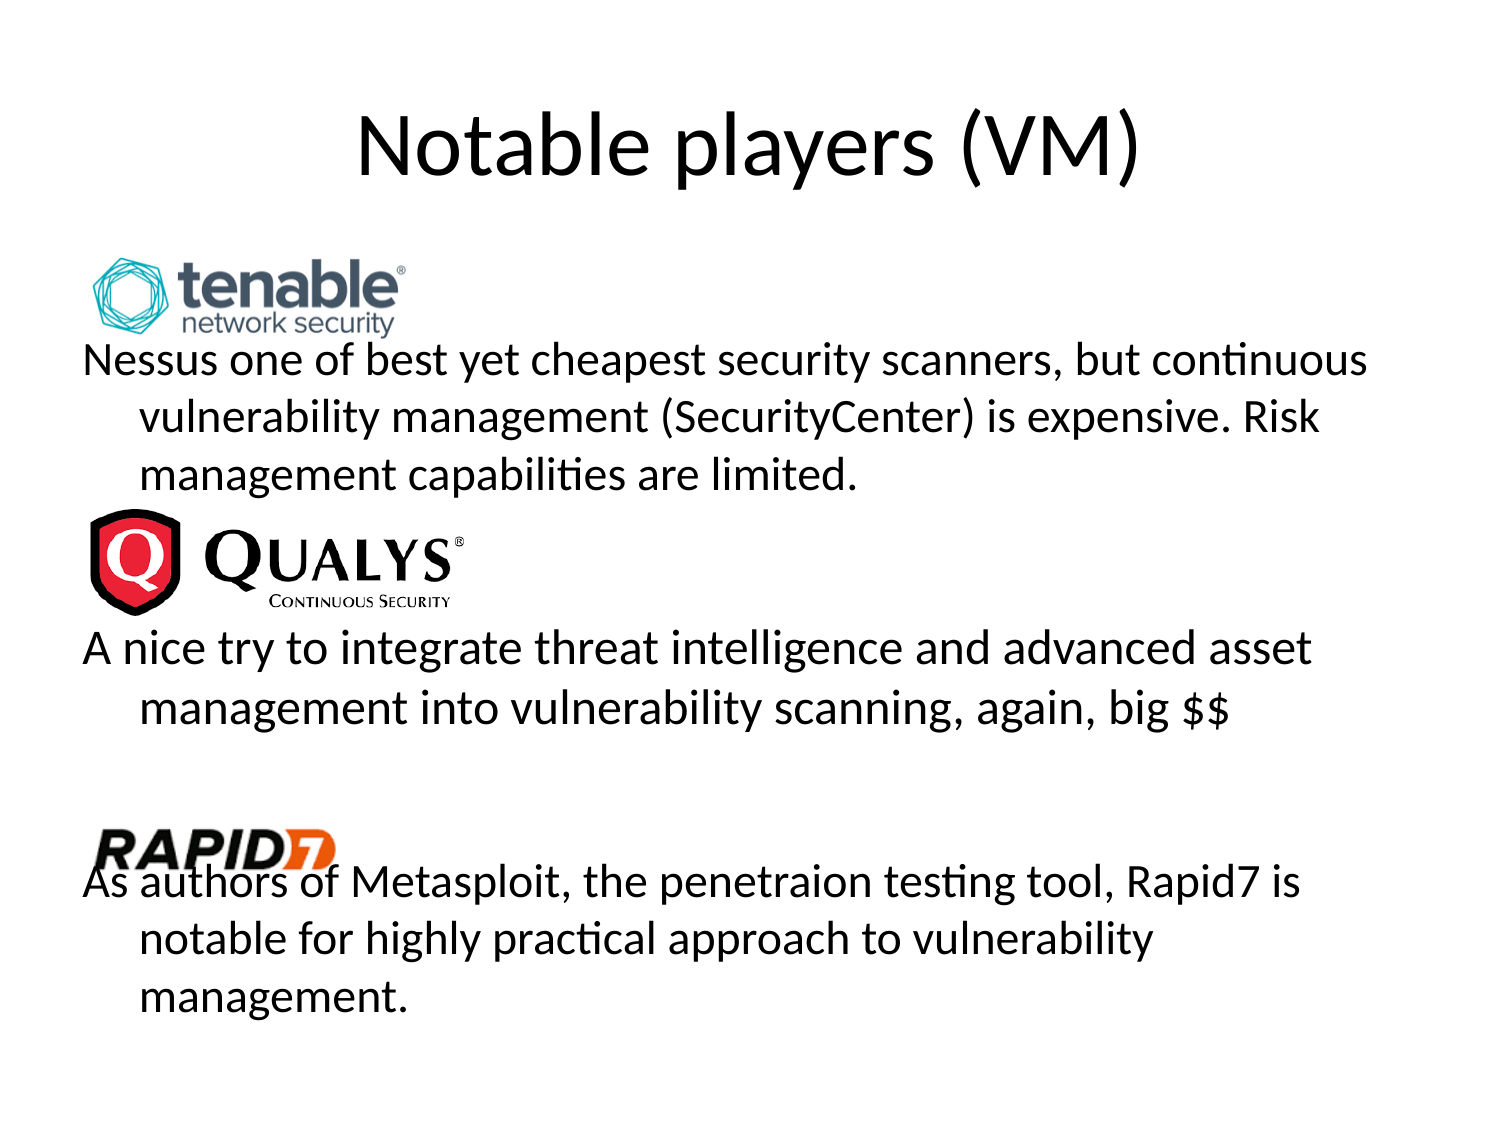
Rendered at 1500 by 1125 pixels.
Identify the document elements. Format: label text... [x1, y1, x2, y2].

text_box Nessus one of best yet cheapest security scanners, but continuous vulnerability management (SecurityCenter) is expensive. Risk management capabilities are limited. A nice try to integrate threat intelligence and advanced asset management into vulnerability scanning, again, big $$ As authors of Metasploit, the penetraion testing tool, Rapid7 is notable for highly practical approach to vulnerability management. [75, 262, 1425, 1030]
picture [89, 254, 410, 341]
text_box Notable players (VM) [75, 76, 1425, 201]
picture [89, 508, 464, 617]
picture [49, 784, 380, 917]
